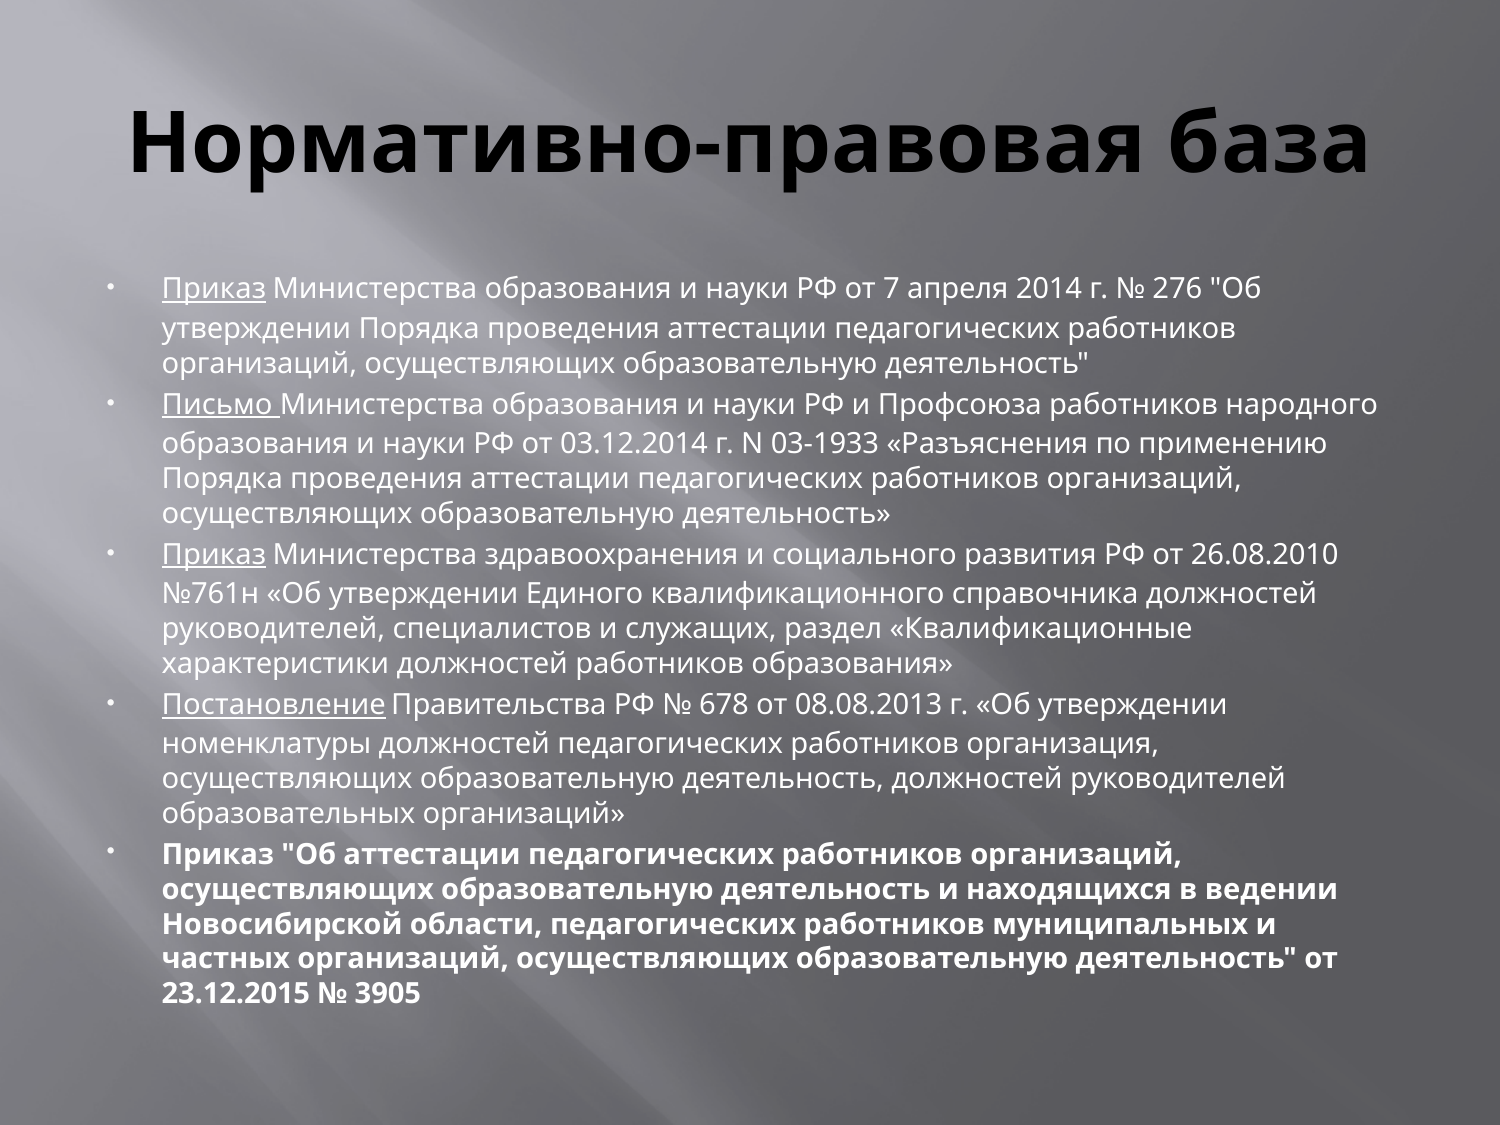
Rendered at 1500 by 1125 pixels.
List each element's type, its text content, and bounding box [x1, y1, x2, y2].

list Приказ Министерства образования и науки РФ от 7 апреля 2014 г. № 276 "Об утверждении Порядка проведения аттестации педагогических работников организаций, осуществляющих образовательную деятельность" Письмо Министерства образования и науки РФ и Профсоюза работников народного образования и науки РФ от 03.12.2014 г. N 03-1933 «Разъяснения по применению Порядка проведения аттестации педагогических работников организаций, осуществляющих образовательную деятельность» Приказ Министерства здравоохранения и социального развития РФ от 26.08.2010 №761н «Об утверждении Единого квалификационного справочника должностей руководителей, специалистов и служащих, раздел «Квалификационные характеристики должностей работников образования» Постановление Правительства РФ № 678 от 08.08.2013 г. «Об утверждении номенклатуры должностей педагогических работников организация, осуществляющих образовательную деятельность, должностей руководителей образовательных организаций» Приказ "Об аттестации педагогических работников организаций, осуществляющих образовательную деятельность и находящихся в ведении Новосибирской области, педагогических работников муниципальных и частных организаций, осуществляющих образовательную деятельность" от 23.12.2015 № 3905 [75, 262, 1425, 1035]
title Нормативно-правовая база [75, 45, 1425, 233]
